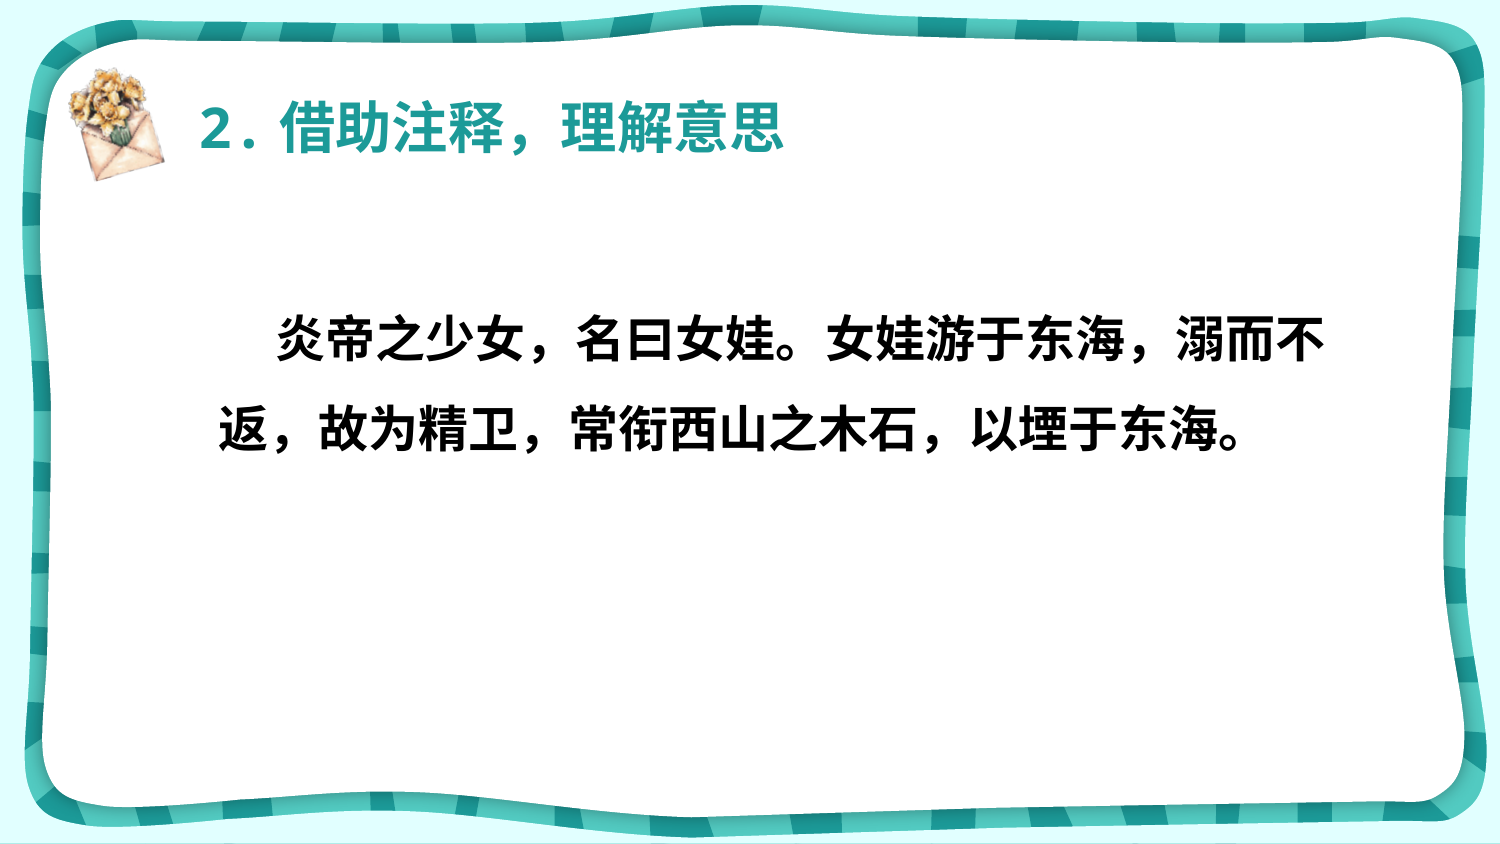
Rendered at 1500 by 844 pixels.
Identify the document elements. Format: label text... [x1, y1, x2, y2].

text_box 2.借助注释，理解意思 [187, 86, 797, 165]
text_box 炎帝之少女，名曰女娃。女娃游于东海，溺而不返，故为精卫，常衔西山之木石，以堙于东海。 [206, 200, 1365, 599]
picture [31, 15, 187, 188]
